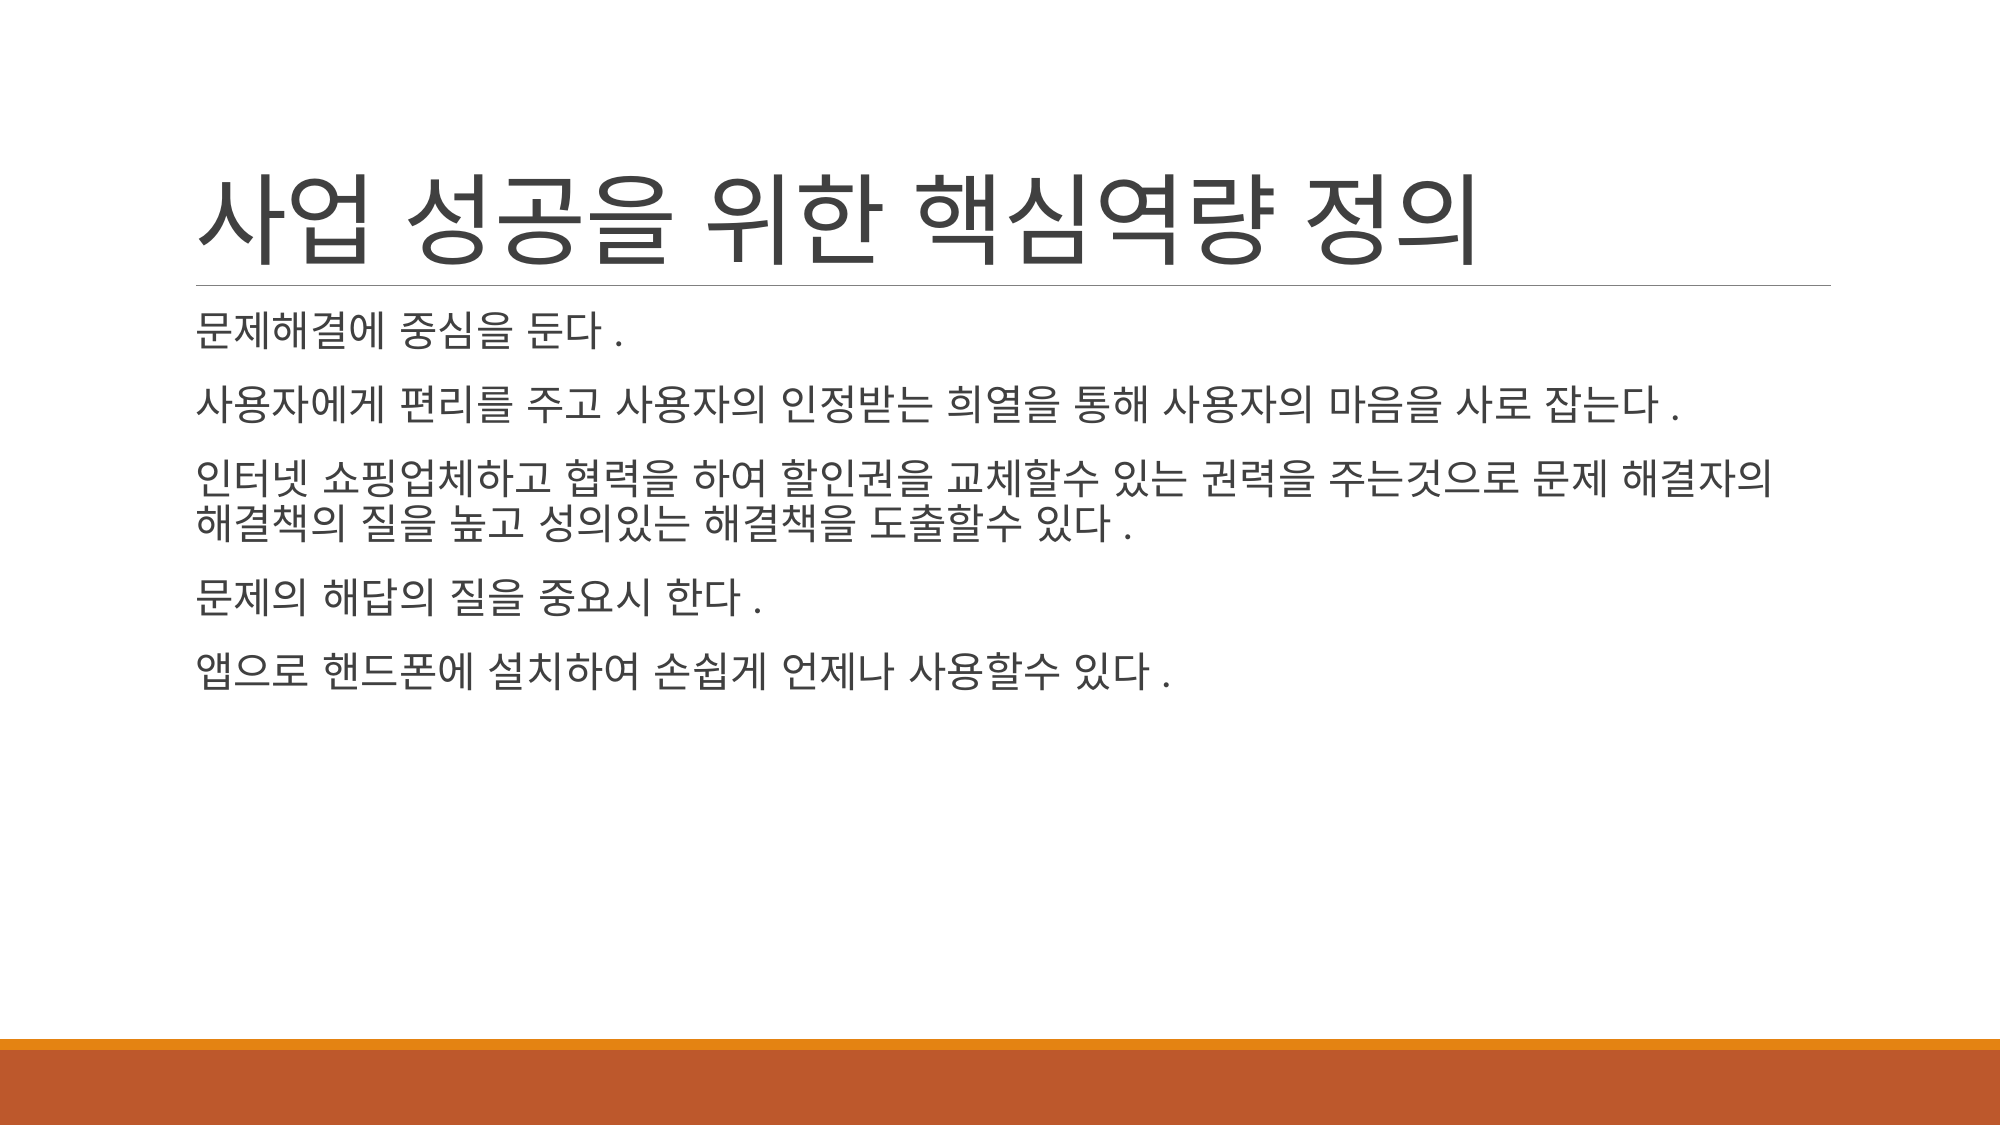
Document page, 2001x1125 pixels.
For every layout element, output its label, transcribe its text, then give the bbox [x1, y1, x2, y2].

title 사업 성공을 위한 핵심역량 정의 [180, 47, 1830, 285]
list 문제해결에 중심을 둔다. 사용자에게 편리를 주고 사용자의 인정받는 희열을 통해 사용자의 마음을 사로 잡는다. 인터넷 쇼핑업체하고 협력을 하여 할인권을 교체할수 있는 권력을 주는것으로 문제 해결자의 해결책의 질을 높고 성의있는 해결책을 도출할수 있다. 문제의 해답의 질을 중요시 한다. 앱으로 핸드폰에 설치하여 손쉽게 언제나 사용할수 있다. [180, 302, 1830, 963]
